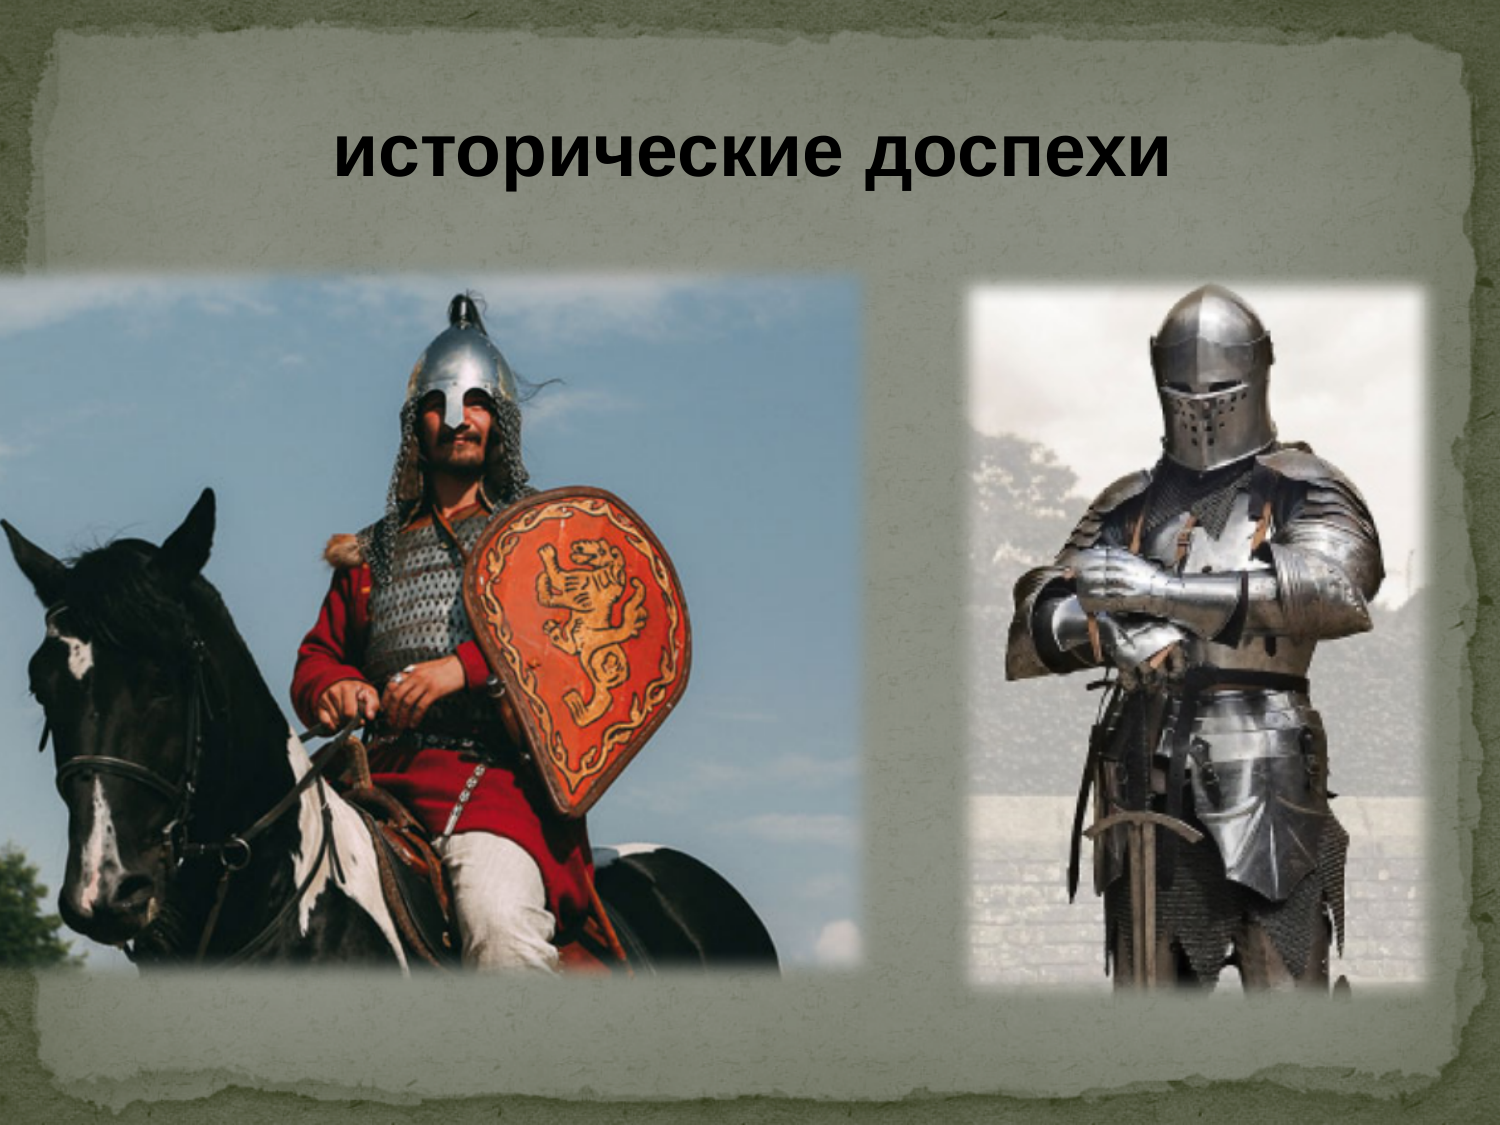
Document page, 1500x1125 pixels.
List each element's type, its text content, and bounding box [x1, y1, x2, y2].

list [954, 272, 1441, 1003]
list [0, 260, 876, 982]
text_box исторические доспехи [317, 93, 1189, 199]
